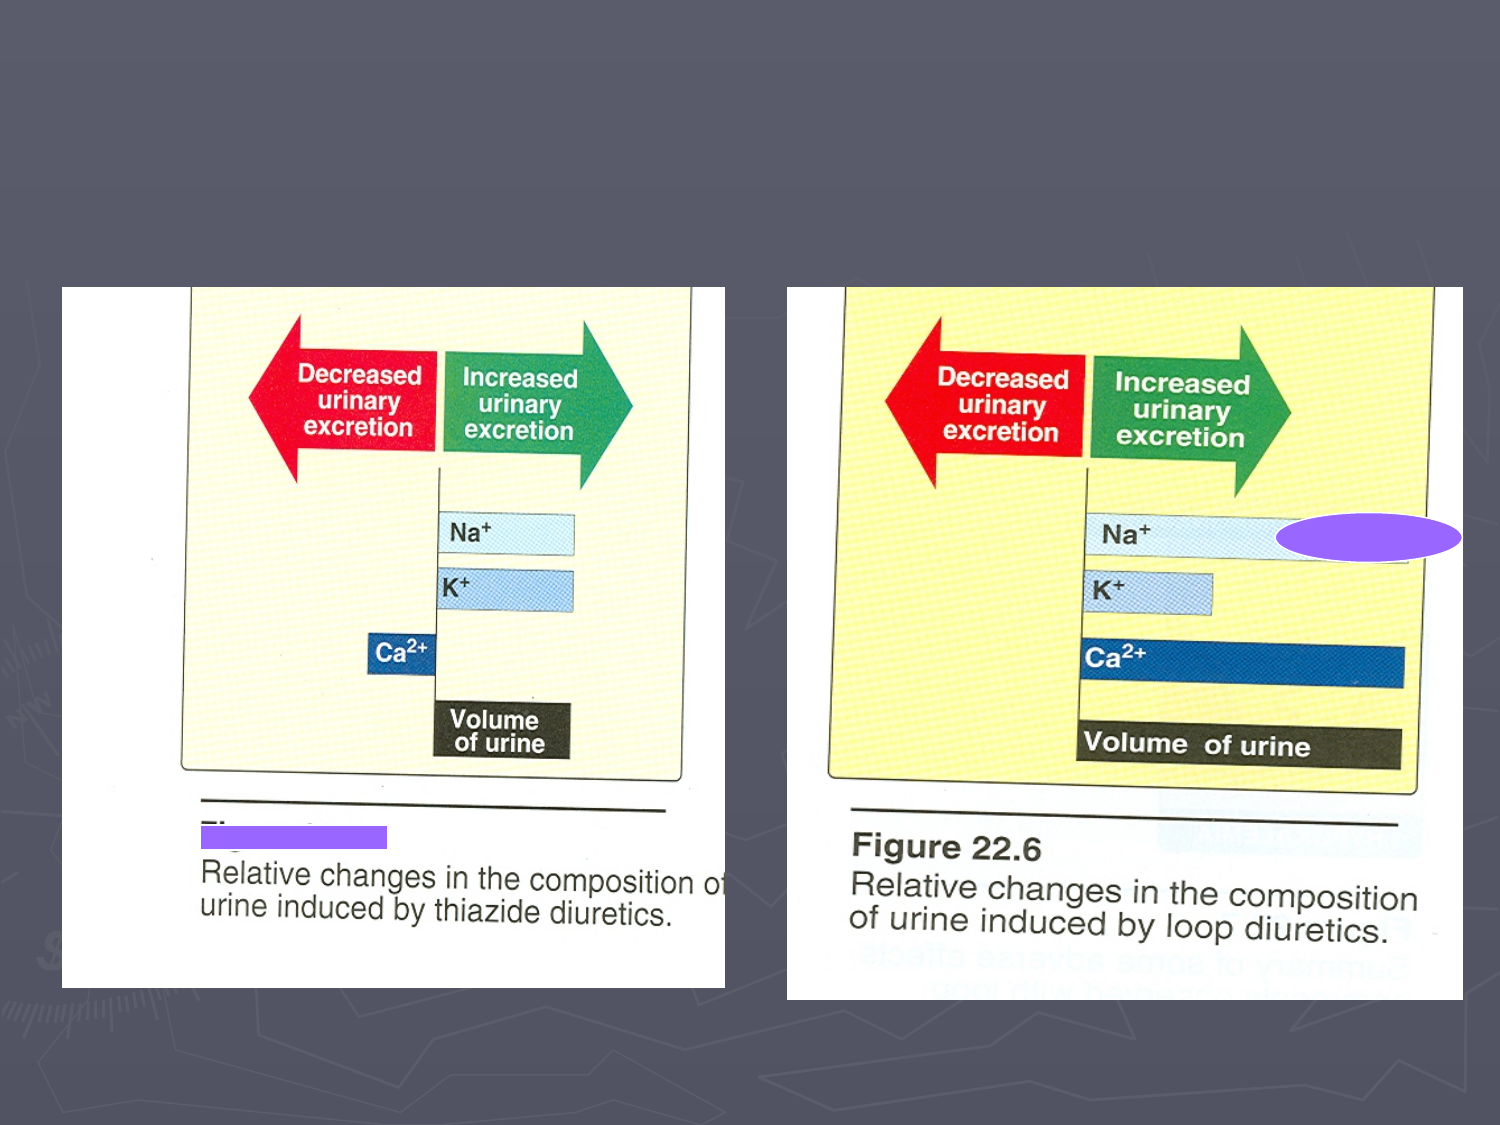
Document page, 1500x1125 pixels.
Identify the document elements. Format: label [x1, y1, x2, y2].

picture [787, 287, 1463, 1001]
picture [62, 287, 726, 988]
